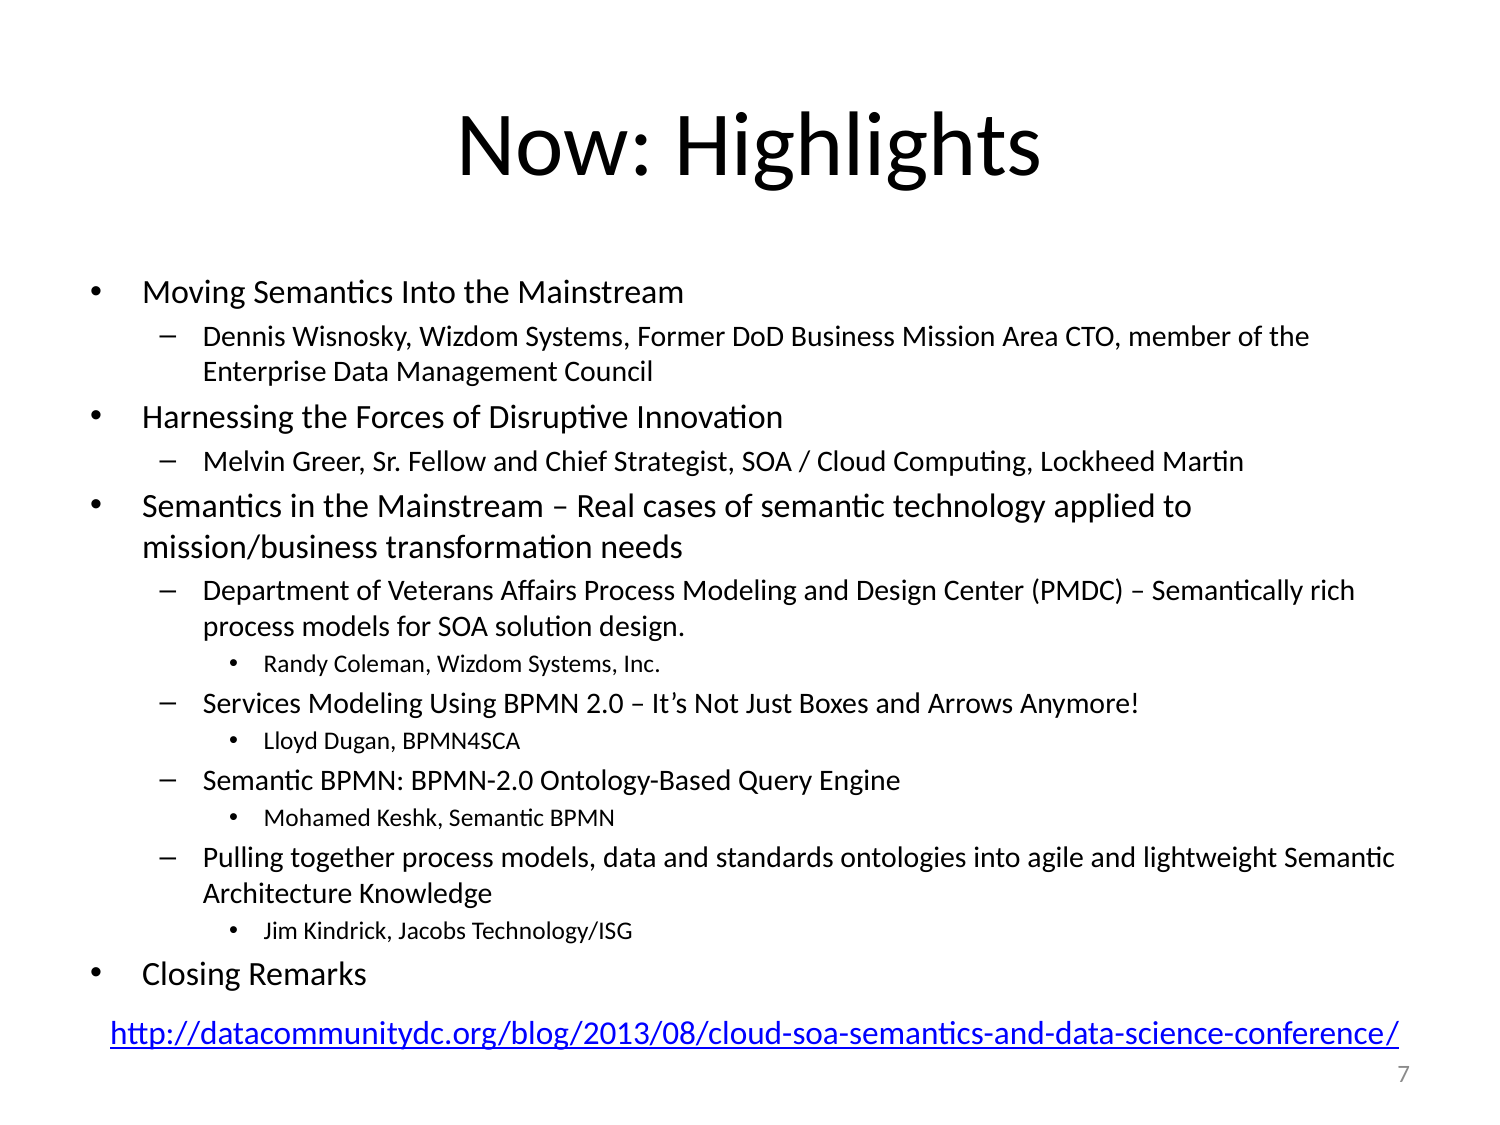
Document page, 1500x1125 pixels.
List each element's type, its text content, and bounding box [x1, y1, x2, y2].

text_box http://datacommunitydc.org/blog/2013/08/cloud-soa-semantics-and-data-science-conference/ [95, 1003, 1414, 1059]
title Now: Highlights [75, 45, 1425, 233]
list Moving Semantics Into the Mainstream Dennis Wisnosky, Wizdom Systems, Former DoD Business Mission Area CTO, member of the Enterprise Data Management Council Harnessing the Forces of Disruptive Innovation Melvin Greer, Sr. Fellow and Chief Strategist, SOA / Cloud Computing, Lockheed Martin Semantics in the Mainstream – Real cases of semantic technology applied to mission/business transformation needs Department of Veterans Affairs Process Modeling and Design Center (PMDC) – Semantically rich process models for SOA solution design. Randy Coleman, Wizdom Systems, Inc. Services Modeling Using BPMN 2.0 – It’s Not Just Boxes and Arrows Anymore! Lloyd Dugan, BPMN4SCA Semantic BPMN: BPMN-2.0 Ontology-Based Query Engine Mohamed Keshk, Semantic BPMN Pulling together process models, data and standards ontologies into agile and lightweight Semantic Architecture Knowledge Jim Kindrick, Jacobs Technology/ISG Closing Remarks [75, 262, 1425, 1005]
slide_number 7 [1074, 1042, 1425, 1103]
